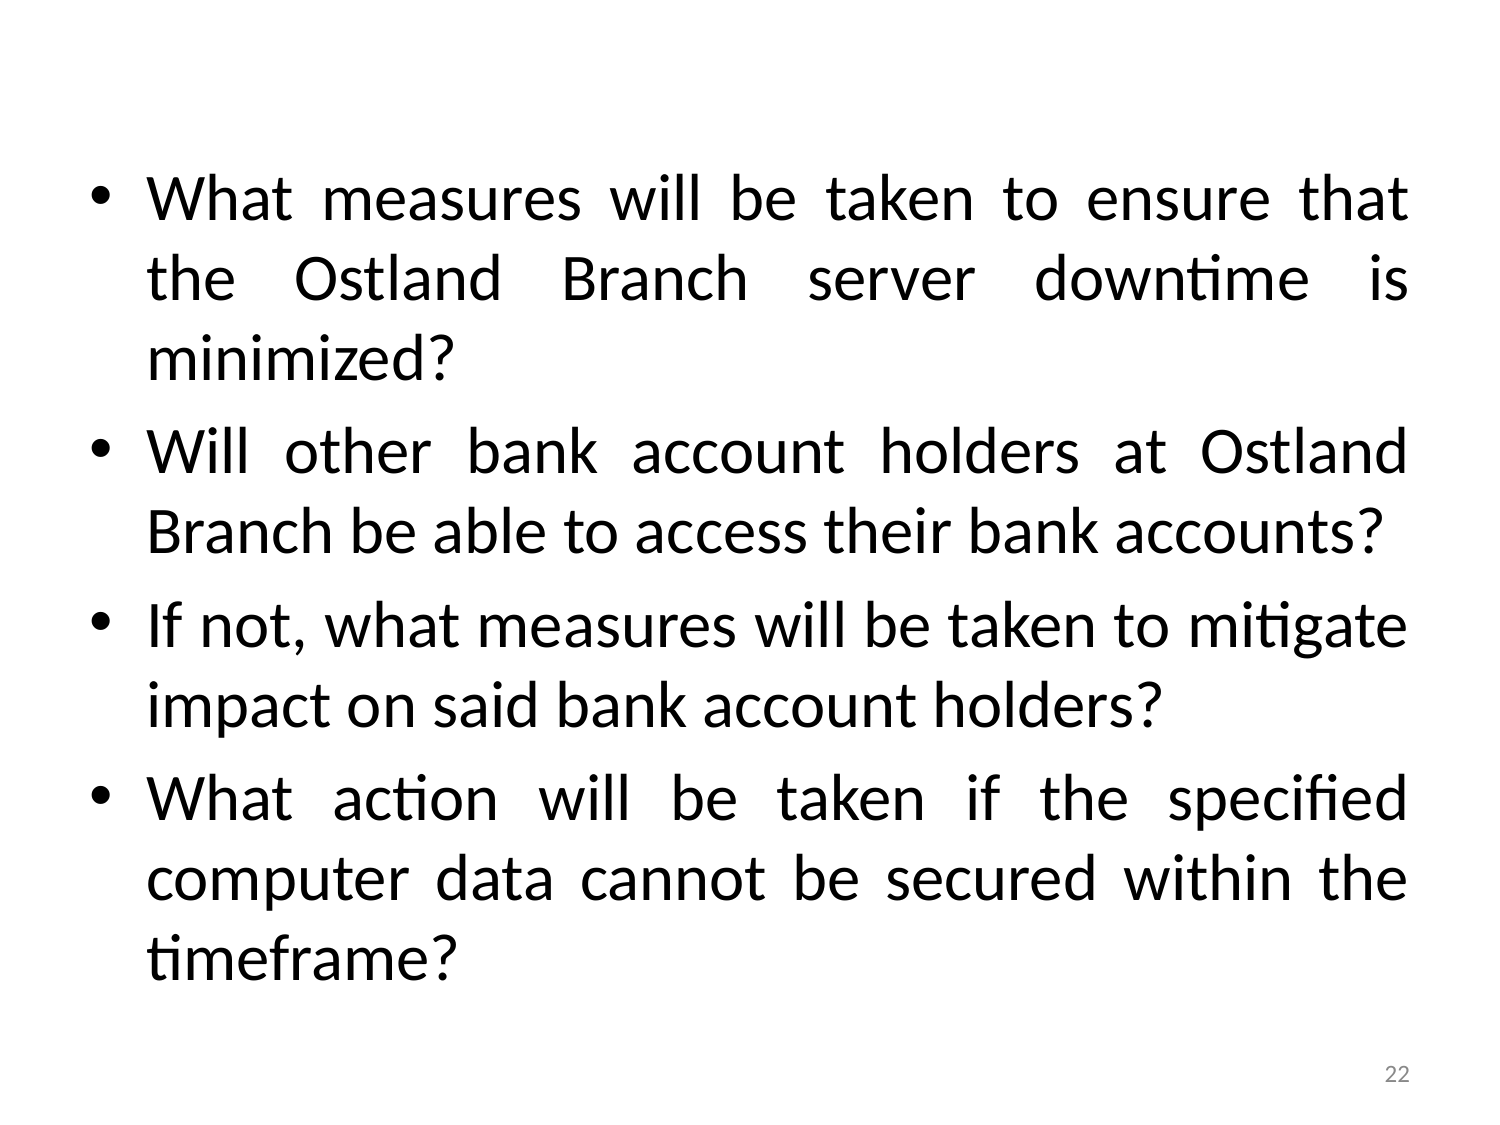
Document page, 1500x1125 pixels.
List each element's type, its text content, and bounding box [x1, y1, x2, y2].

slide_number 22 [1074, 1042, 1425, 1103]
text_box What measures will be taken to ensure that the Ostland Branch server downtime is minimized? Will other bank account holders at Ostland Branch be able to access their bank accounts? If not, what measures will be taken to mitigate impact on said bank account holders? What action will be taken if the specified computer data cannot be secured within the timeframe? [74, 53, 1425, 1116]
